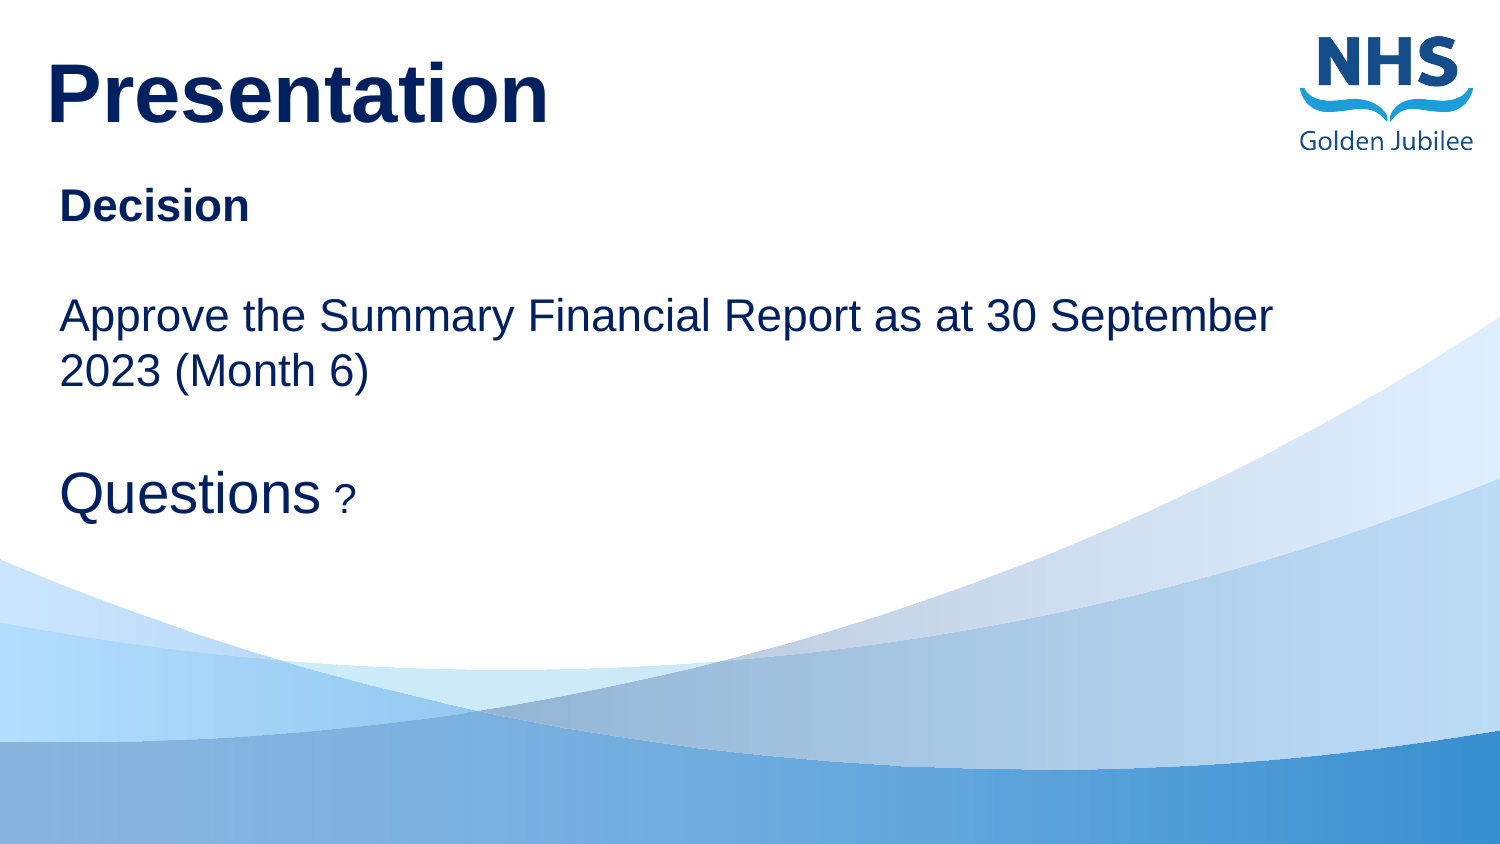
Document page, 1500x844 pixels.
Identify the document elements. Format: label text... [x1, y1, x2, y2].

picture [1299, 36, 1474, 157]
subtitle Decision Approve the Summary Financial Report as at 30 September 2023 (Month 6) Questions ? [46, 175, 1367, 693]
title Presentation [46, 48, 1235, 175]
